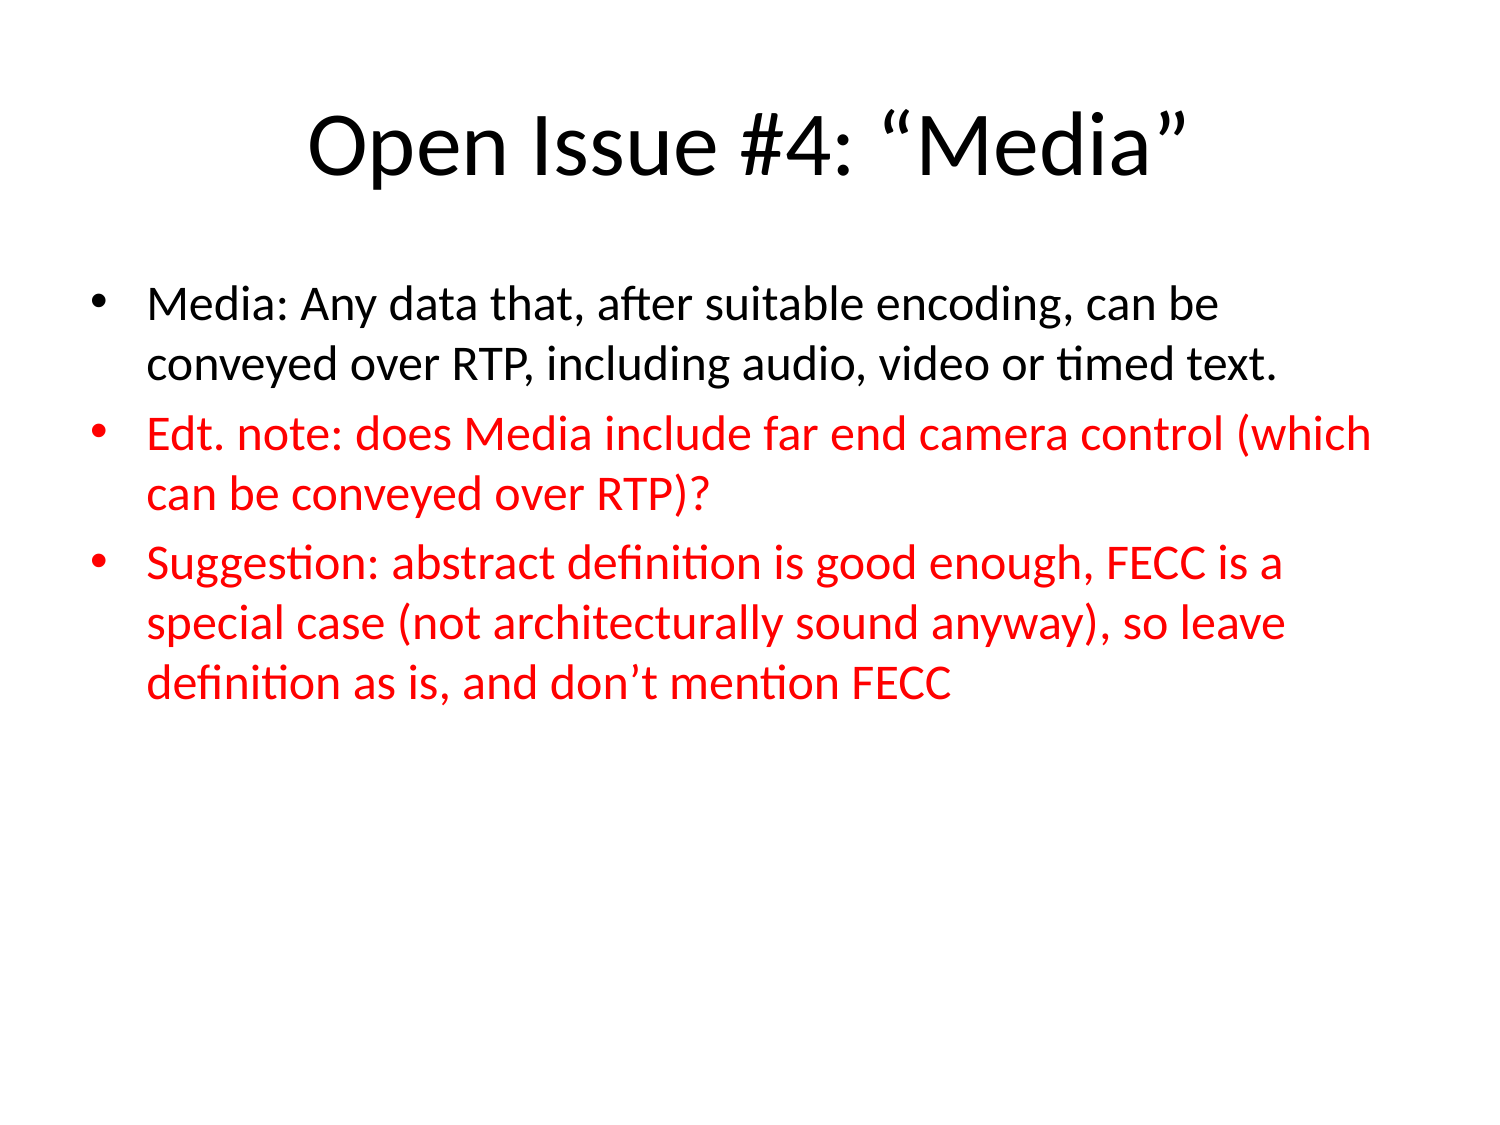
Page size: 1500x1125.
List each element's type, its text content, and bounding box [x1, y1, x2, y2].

title Open Issue #4: “Media” [75, 45, 1425, 233]
list Media: Any data that, after suitable encoding, can be conveyed over RTP, including audio, video or timed text. Edt. note: does Media include far end camera control (which can be conveyed over RTP)? Suggestion: abstract definition is good enough, FECC is a special case (not architecturally sound anyway), so leave definition as is, and don’t mention FECC [75, 262, 1425, 1005]
